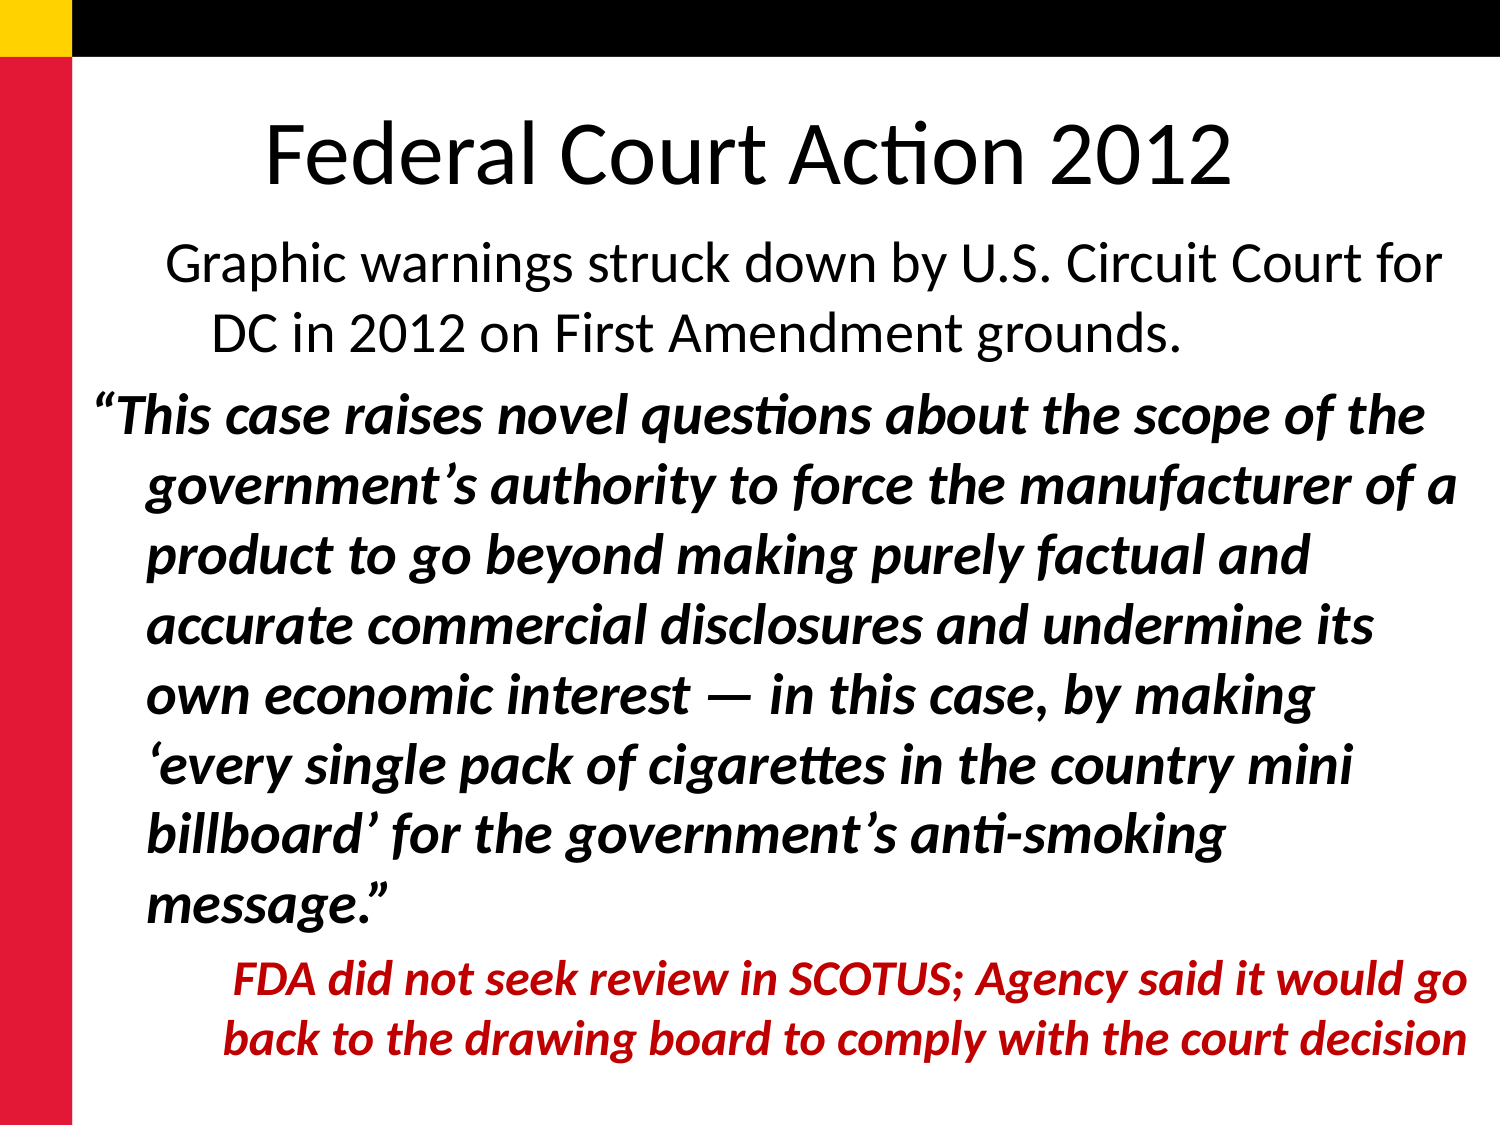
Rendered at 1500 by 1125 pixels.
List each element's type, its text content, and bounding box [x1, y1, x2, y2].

list Graphic warnings struck down by U.S. Circuit Court for DC in 2012 on First Amendment grounds. “This case raises novel questions about the scope of the government’s authority to force the manufacturer of a product to go beyond making purely factual and accurate commercial disclosures and undermine its own economic interest — in this case, by making ‘every single pack of cigarettes in the country mini billboard’ for the government’s anti-smoking message.” FDA did not seek review in SCOTUS; Agency said it would go back to the drawing board to comply with the court decision [75, 216, 1484, 1005]
title Federal Court Action 2012 [75, 79, 1425, 216]
picture [0, 0, 1500, 1125]
